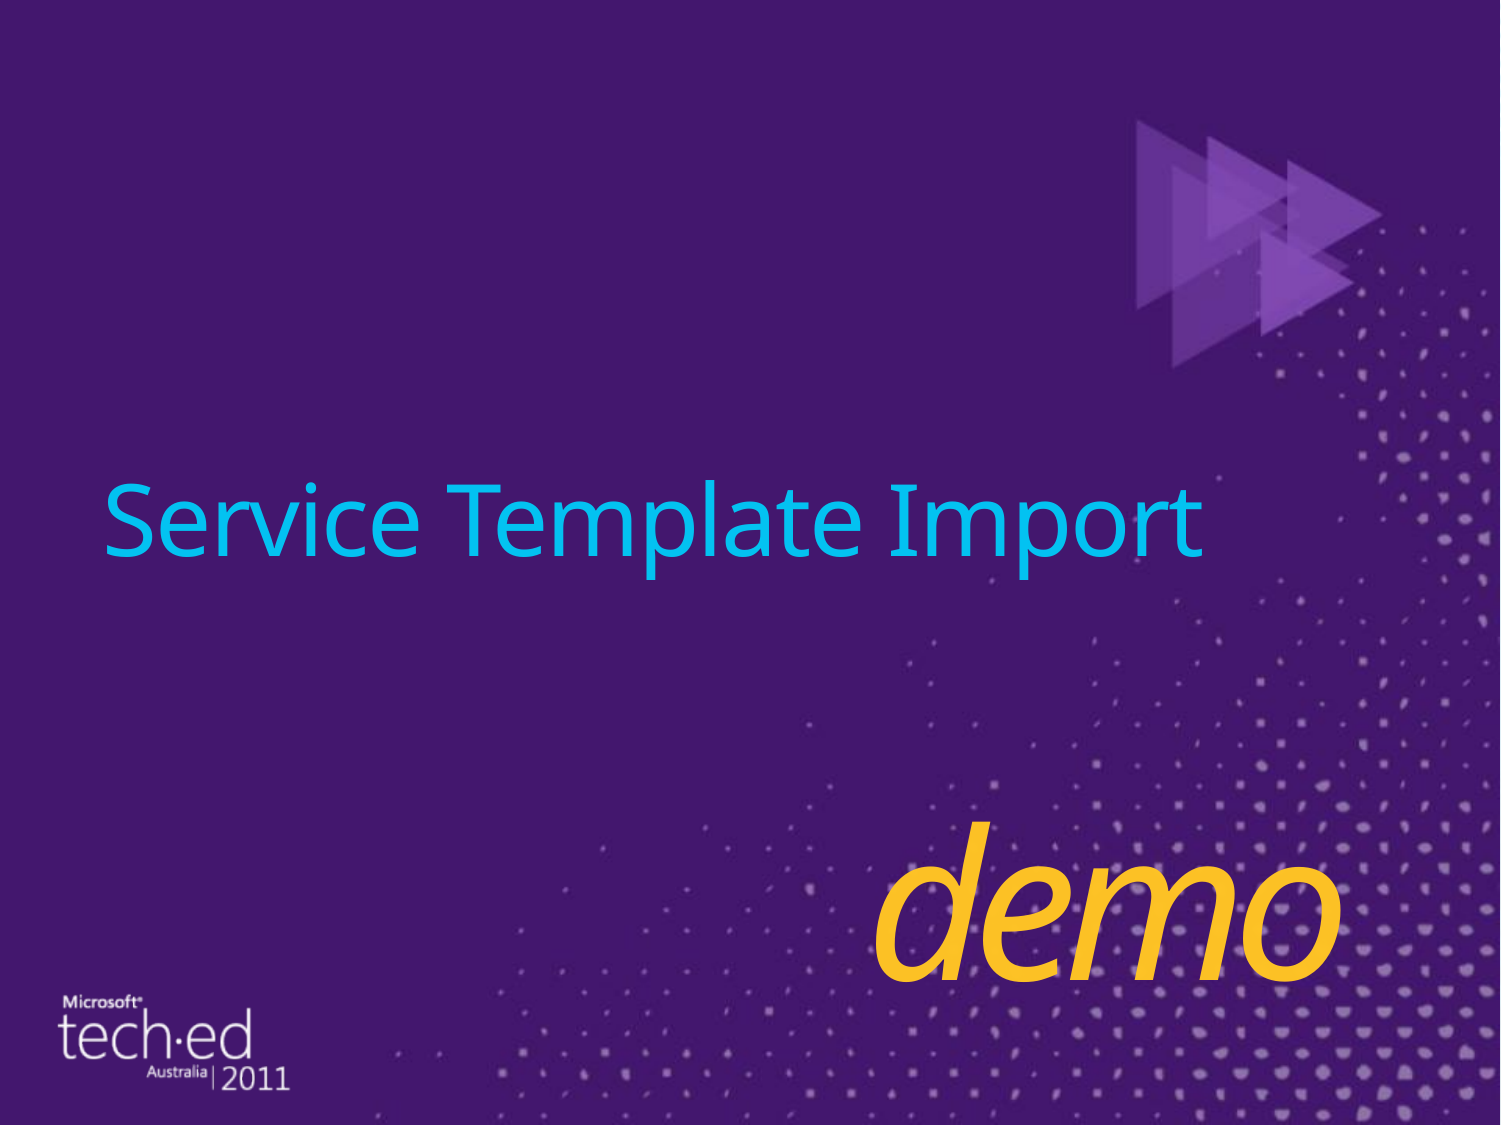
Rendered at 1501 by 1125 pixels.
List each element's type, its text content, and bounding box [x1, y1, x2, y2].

picture [0, 0, 1501, 1125]
list demo [131, 800, 1392, 1027]
title Service Template Import [102, 398, 1251, 649]
